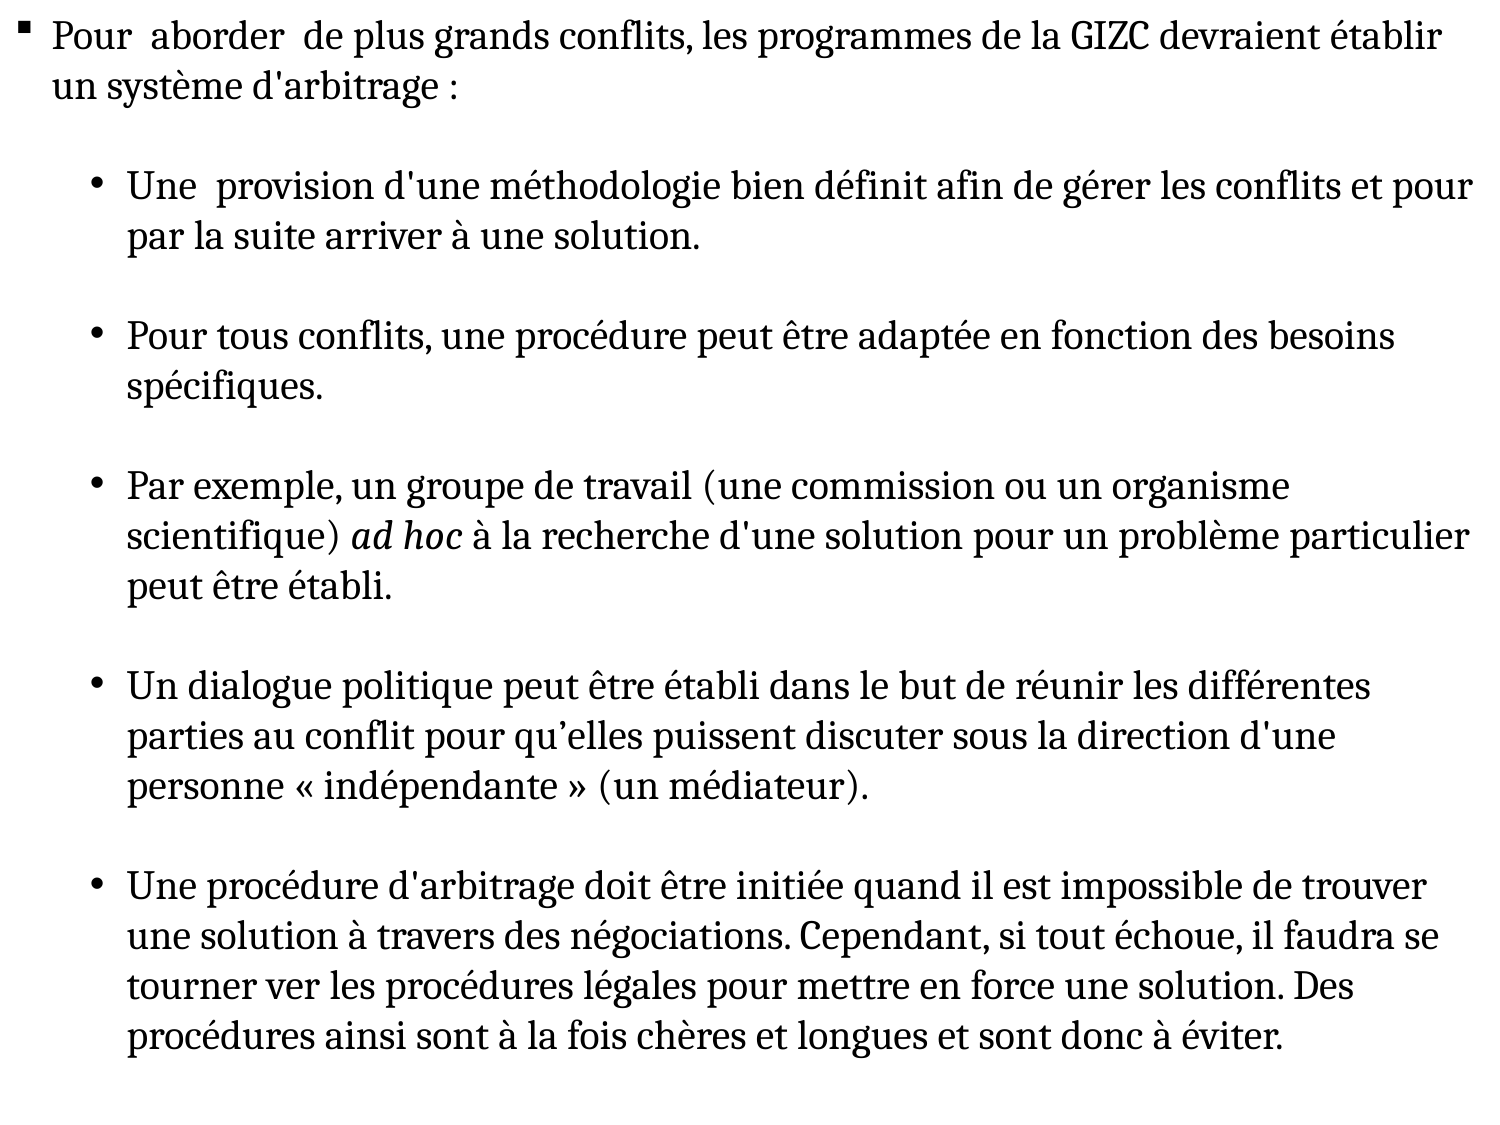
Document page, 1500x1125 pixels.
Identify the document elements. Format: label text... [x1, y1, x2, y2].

text_box Pour aborder de plus grands conflits, les programmes de la GIZC devraient établir un système d'arbitrage : Une provision d'une méthodologie bien définit afin de gérer les conflits et pour par la suite arriver à une solution. Pour tous conflits, une procédure peut être adaptée en fonction des besoins spécifiques. Par exemple, un groupe de travail (une commission ou un organisme scientifique) ad hoc à la recherche d'une solution pour un problème particulier peut être établi. Un dialogue politique peut être établi dans le but de réunir les différentes parties au conflit pour qu’elles puissent discuter sous la direction d'une personne « indépendante » (un médiateur). Une procédure d'arbitrage doit être initiée quand il est impossible de trouver une solution à travers des négociations. Cependant, si tout échoue, il faudra se tourner ver les procédures légales pour mettre en force une solution. Des procédures ainsi sont à la fois chères et longues et sont donc à éviter. [0, 0, 1500, 1066]
